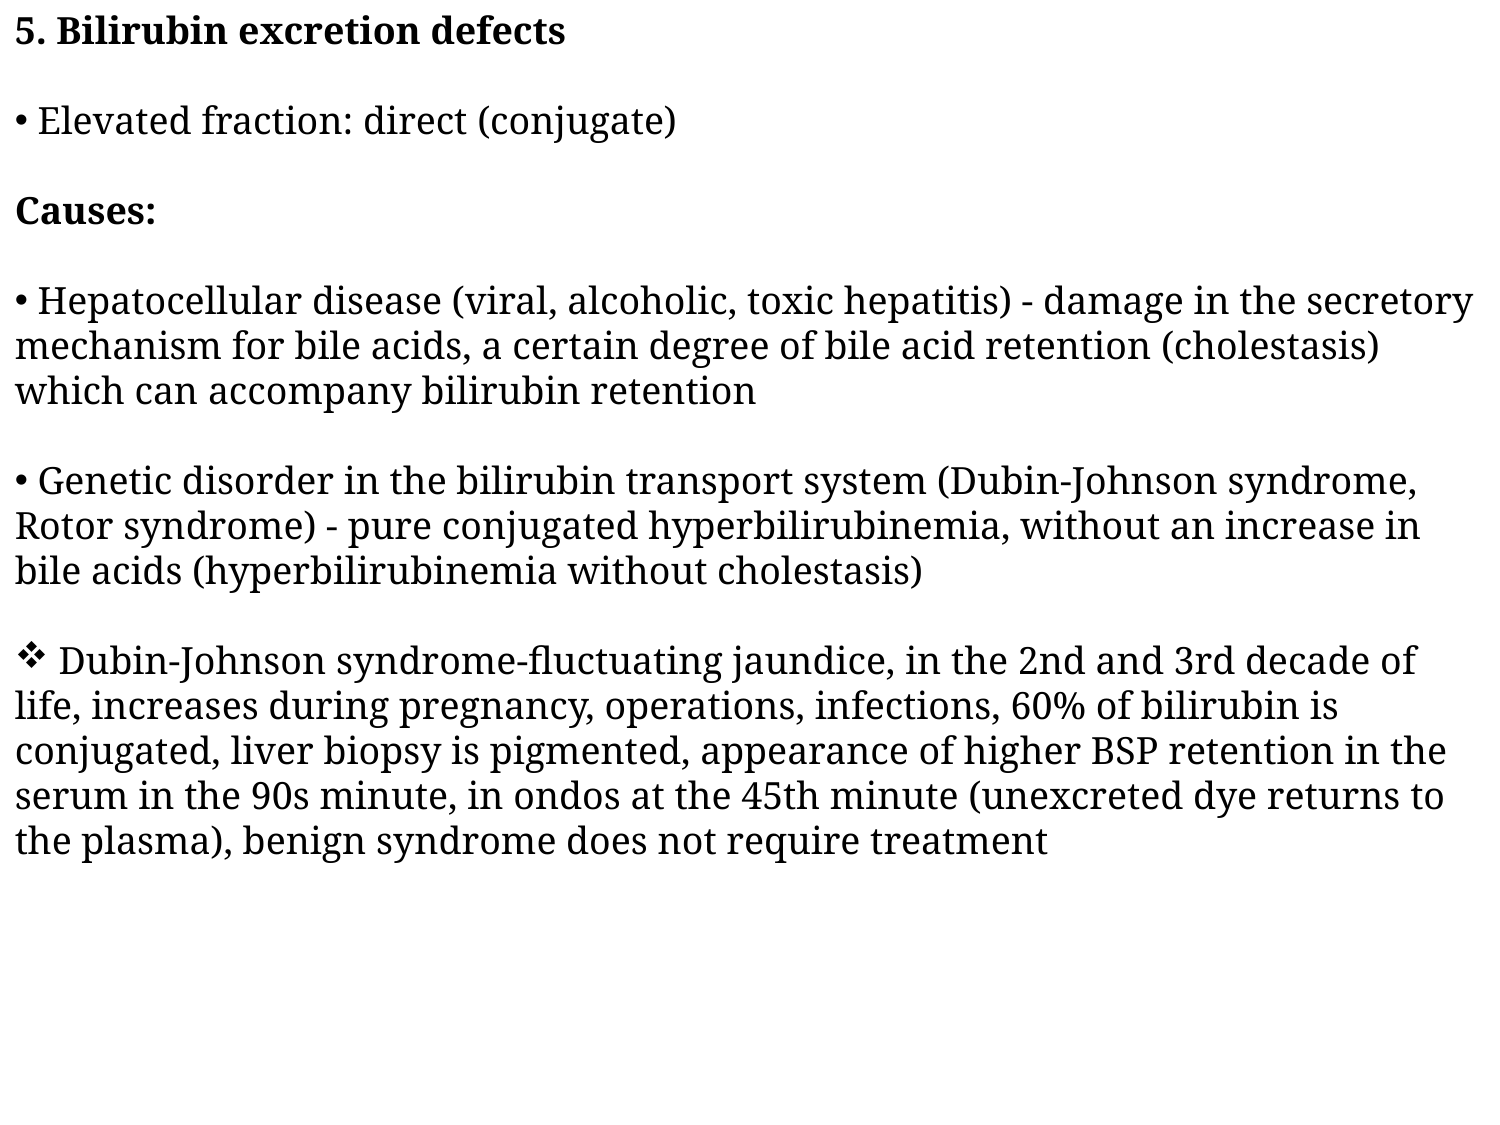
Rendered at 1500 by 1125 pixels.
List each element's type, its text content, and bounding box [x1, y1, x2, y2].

text_box 5. Bilirubin excretion defects Elevated fraction: direct (conjugate) Causes: Hepatocellular disease (viral, alcoholic, toxic hepatitis) - damage in the secretory mechanism for bile acids, a certain degree of bile acid retention (cholestasis) which can accompany bilirubin retention Genetic disorder in the bilirubin transport system (Dubin-Johnson syndrome, Rotor syndrome) - pure conjugated hyperbilirubinemia, without an increase in bile acids (hyperbilirubinemia without cholestasis) Dubin-Johnson syndrome-fluctuating jaundice, in the 2nd and 3rd decade of life, increases during pregnancy, operations, infections, 60% of bilirubin is conjugated, liver biopsy is pigmented, appearance of higher BSP retention in the serum in the 90s minute, in ondos at the 45th minute (unexcreted dye returns to the plasma), benign syndrome does not require treatment [0, 0, 1500, 870]
